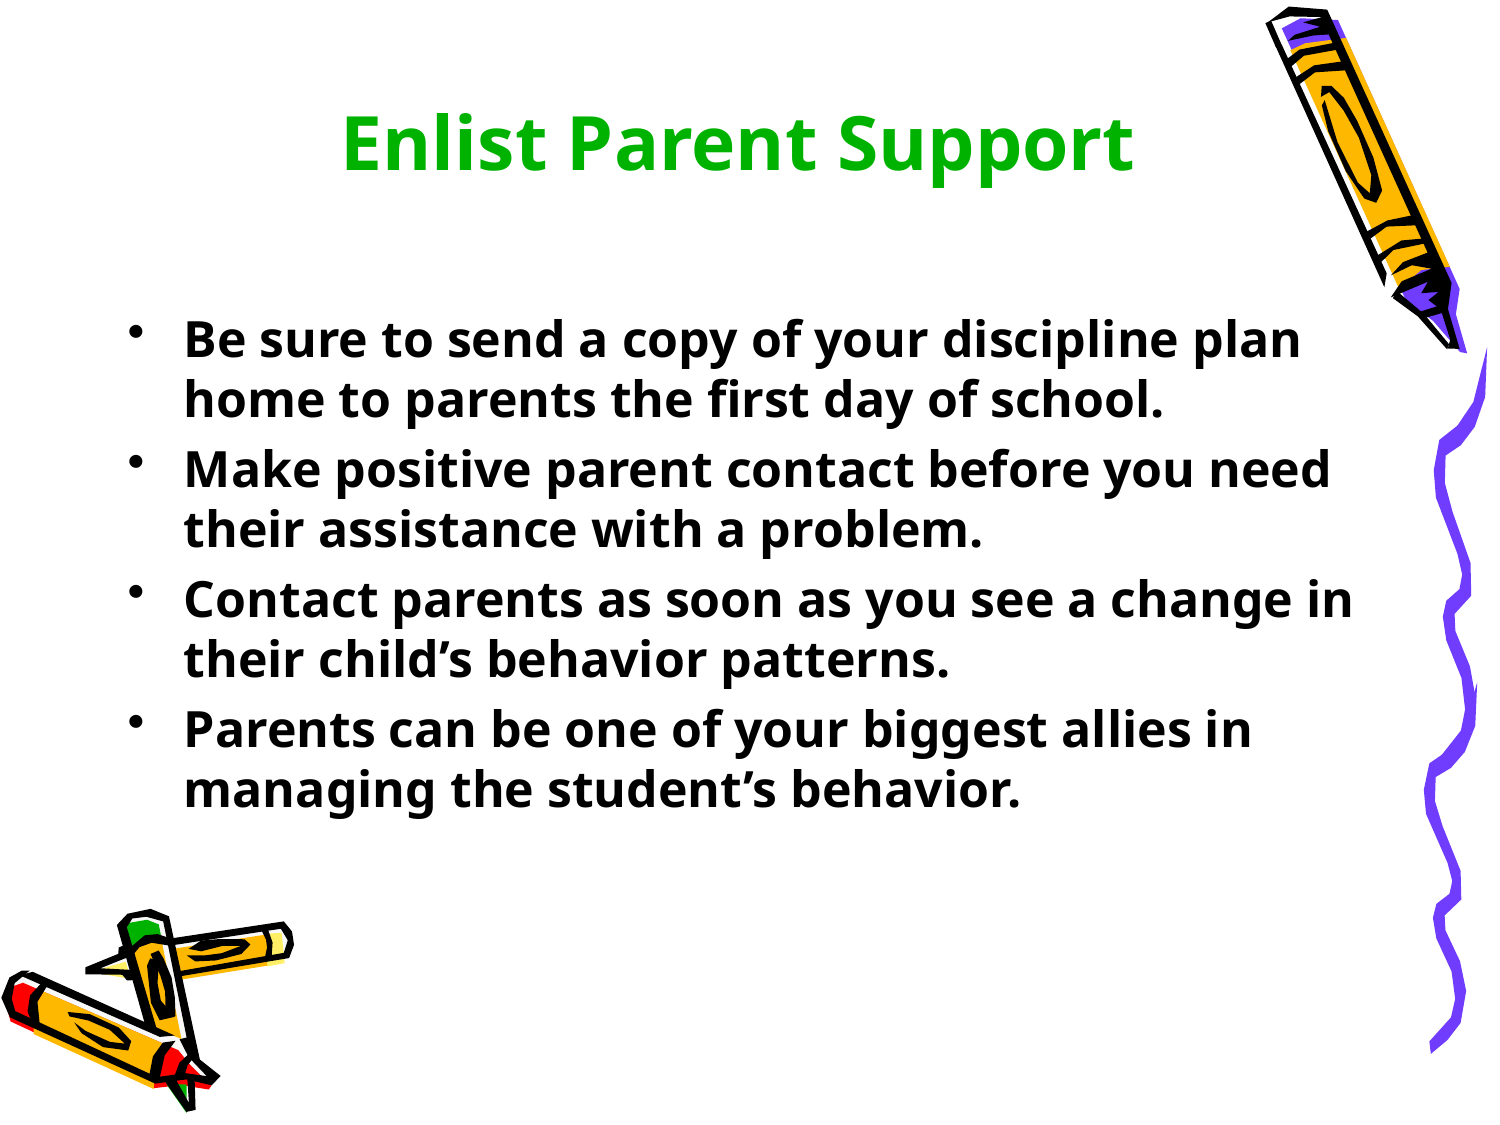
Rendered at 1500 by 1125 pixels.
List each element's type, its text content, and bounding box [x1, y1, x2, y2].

list Be sure to send a copy of your discipline plan home to parents the first day of school. Make positive parent contact before you need their assistance with a problem. Contact parents as soon as you see a change in their child’s behavior patterns. Parents can be one of your biggest allies in managing the student’s behavior. [112, 299, 1376, 901]
title Enlist Parent Support [174, 87, 1303, 201]
